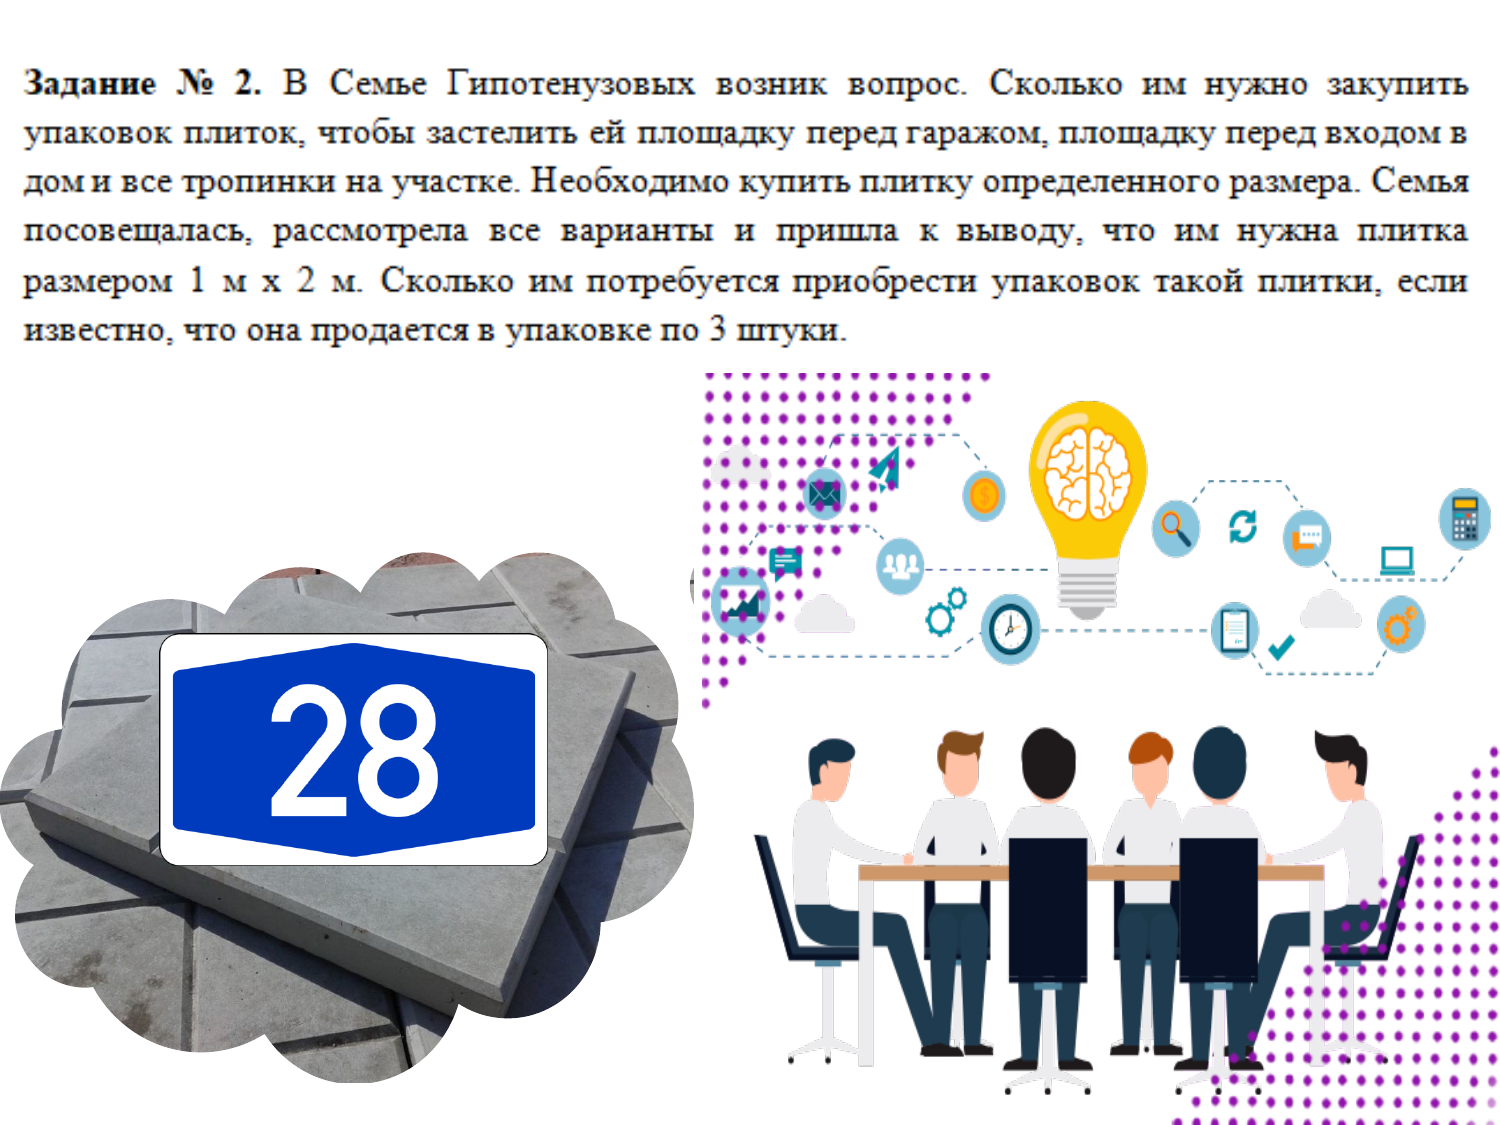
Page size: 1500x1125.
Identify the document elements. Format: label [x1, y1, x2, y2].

picture [0, 550, 694, 1083]
picture [702, 373, 1500, 1125]
picture [13, 30, 1483, 362]
